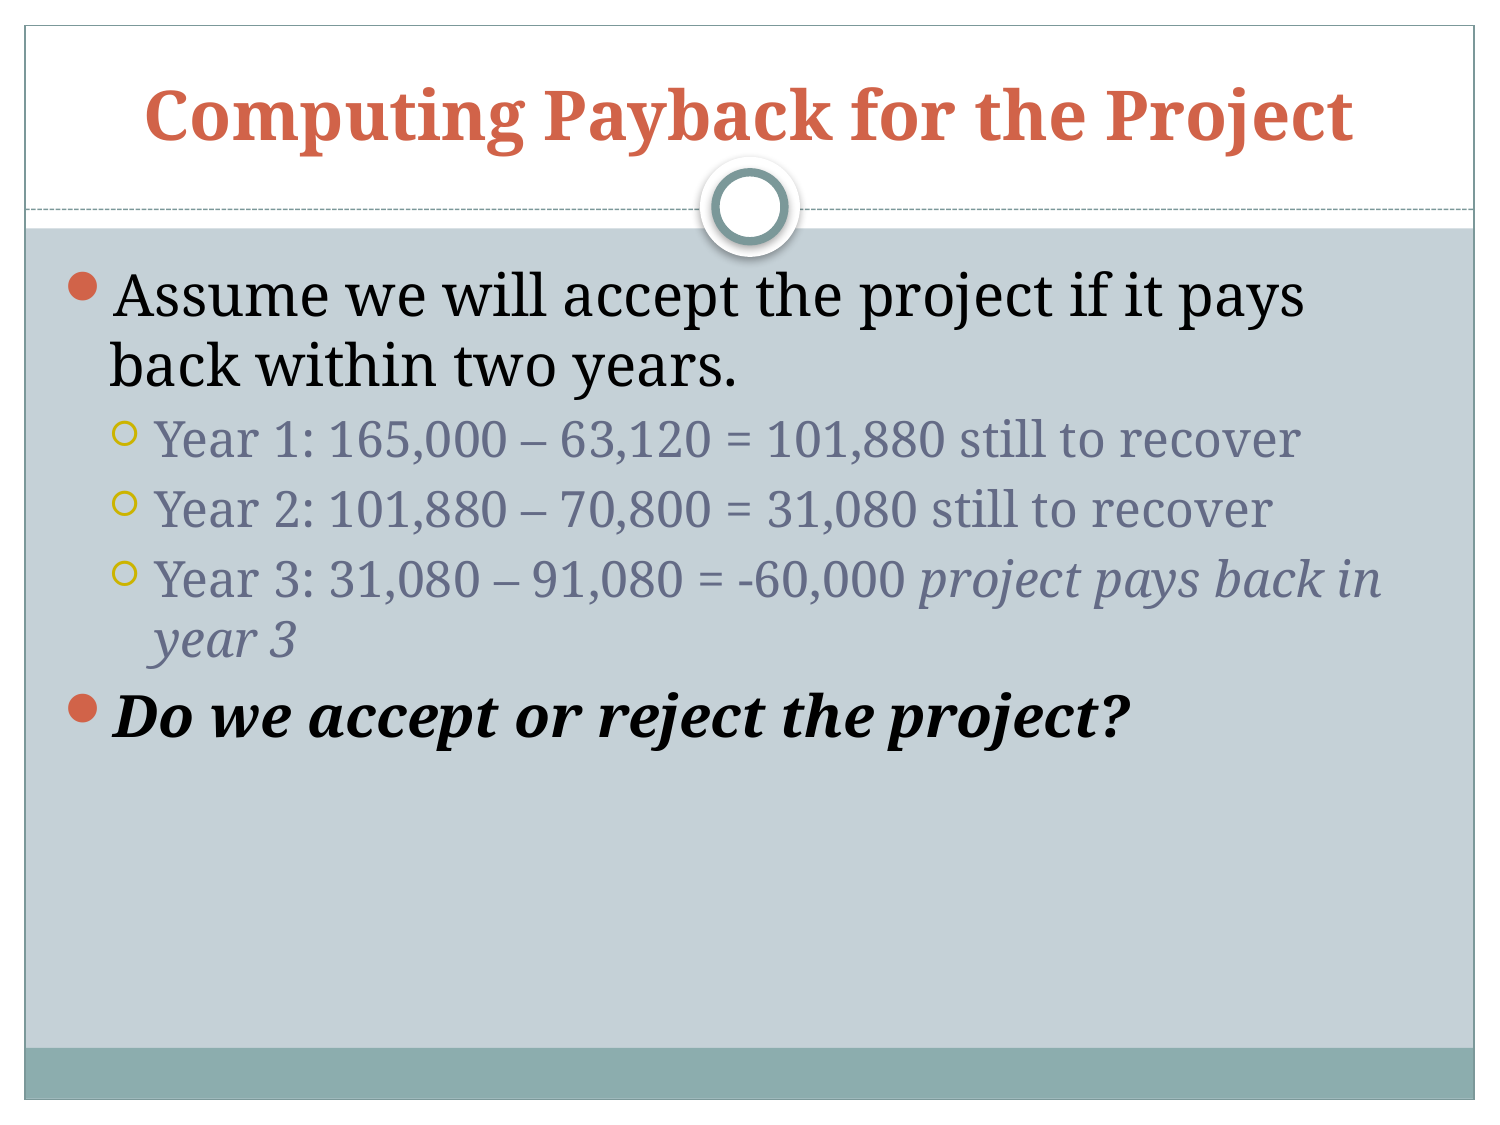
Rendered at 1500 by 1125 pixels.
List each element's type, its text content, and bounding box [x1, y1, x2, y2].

title Computing Payback for the Project [49, 37, 1450, 162]
list Assume we will accept the project if it pays back within two years. Year 1: 165,000 – 63,120 = 101,880 still to recover Year 2: 101,880 – 70,800 = 31,080 still to recover Year 3: 31,080 – 91,080 = -60,000 project pays back in year 3 Do we accept or reject the project? [49, 250, 1445, 1001]
